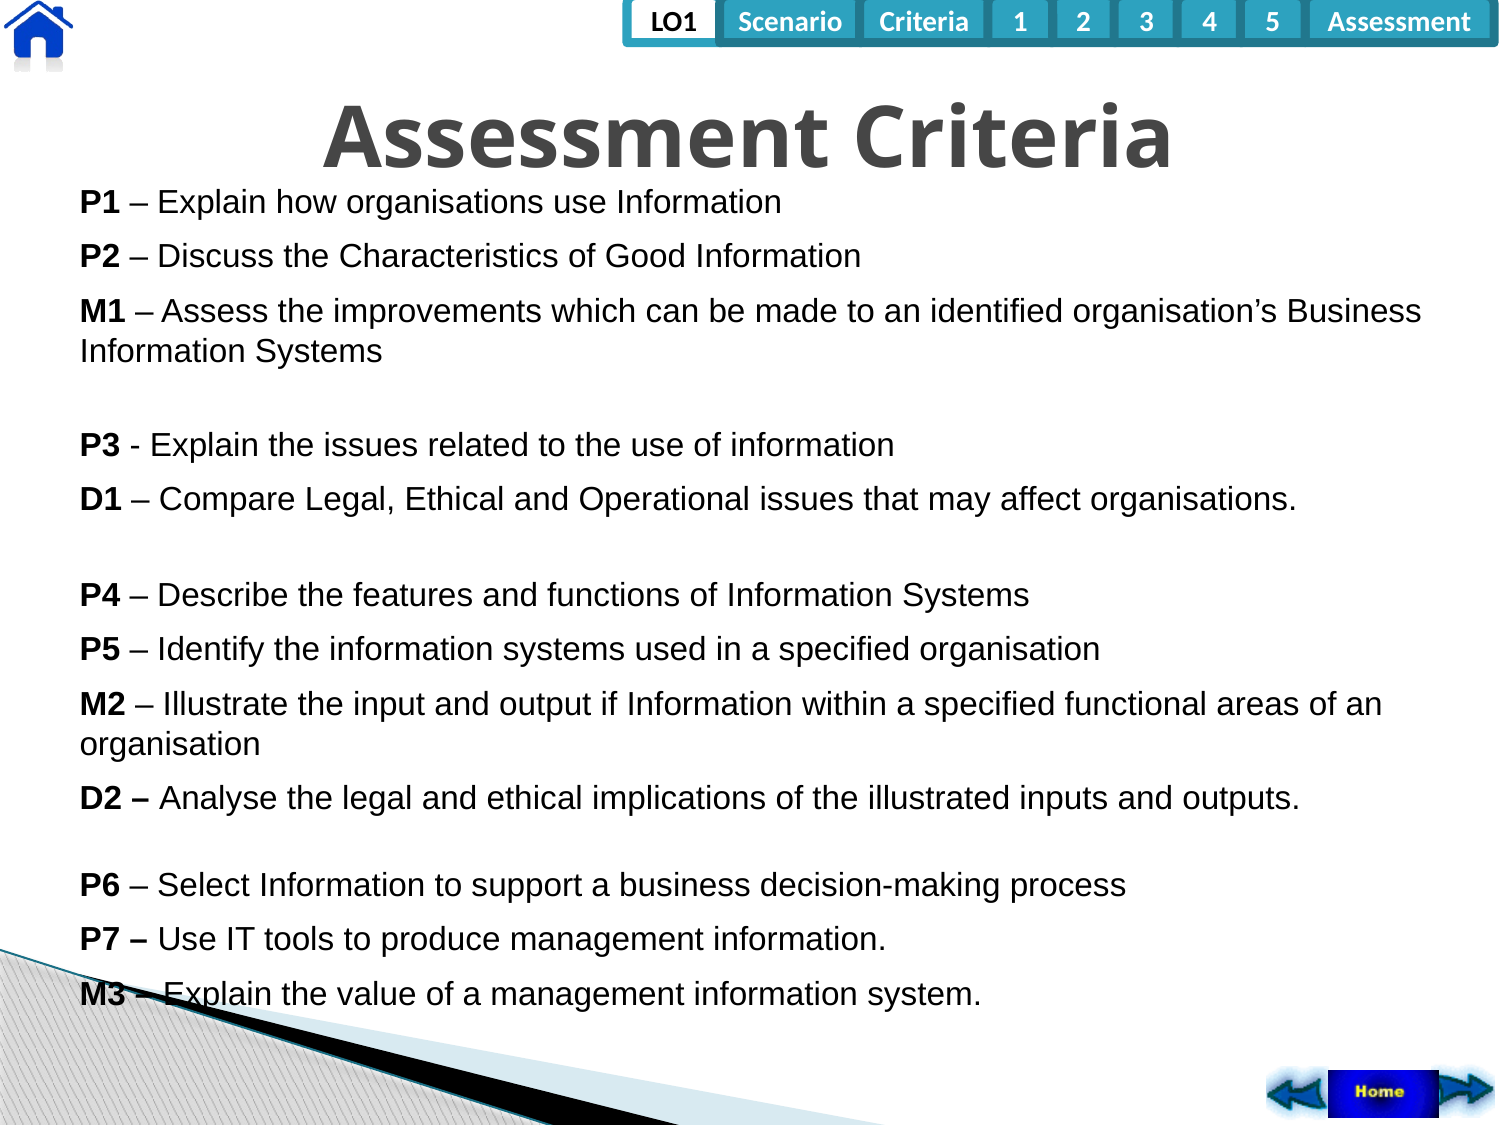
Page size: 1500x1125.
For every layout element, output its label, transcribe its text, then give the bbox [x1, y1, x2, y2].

picture [1266, 1055, 1495, 1125]
title Assessment Criteria [75, 45, 1425, 185]
picture [0, 0, 77, 91]
list P1 – Explain how organisations use Information P2 – Discuss the Characteristics of Good Information M1 – Assess the improvements which can be made to an identified organisation’s Business Information Systems P3 - Explain the issues related to the use of information D1 – Compare Legal, Ethical and Operational issues that may affect organisations. P4 – Describe the features and functions of Information Systems P5 – Identify the information systems used in a specified organisation M2 – Illustrate the input and output if Information within a specified functional areas of an organisation D2 – Analyse the legal and ethical implications of the illustrated inputs and outputs. P6 – Select Information to support a business decision-making process P7 – Use IT tools to produce management information. M3 – Explain the value of a management information system. [64, 172, 1447, 1059]
